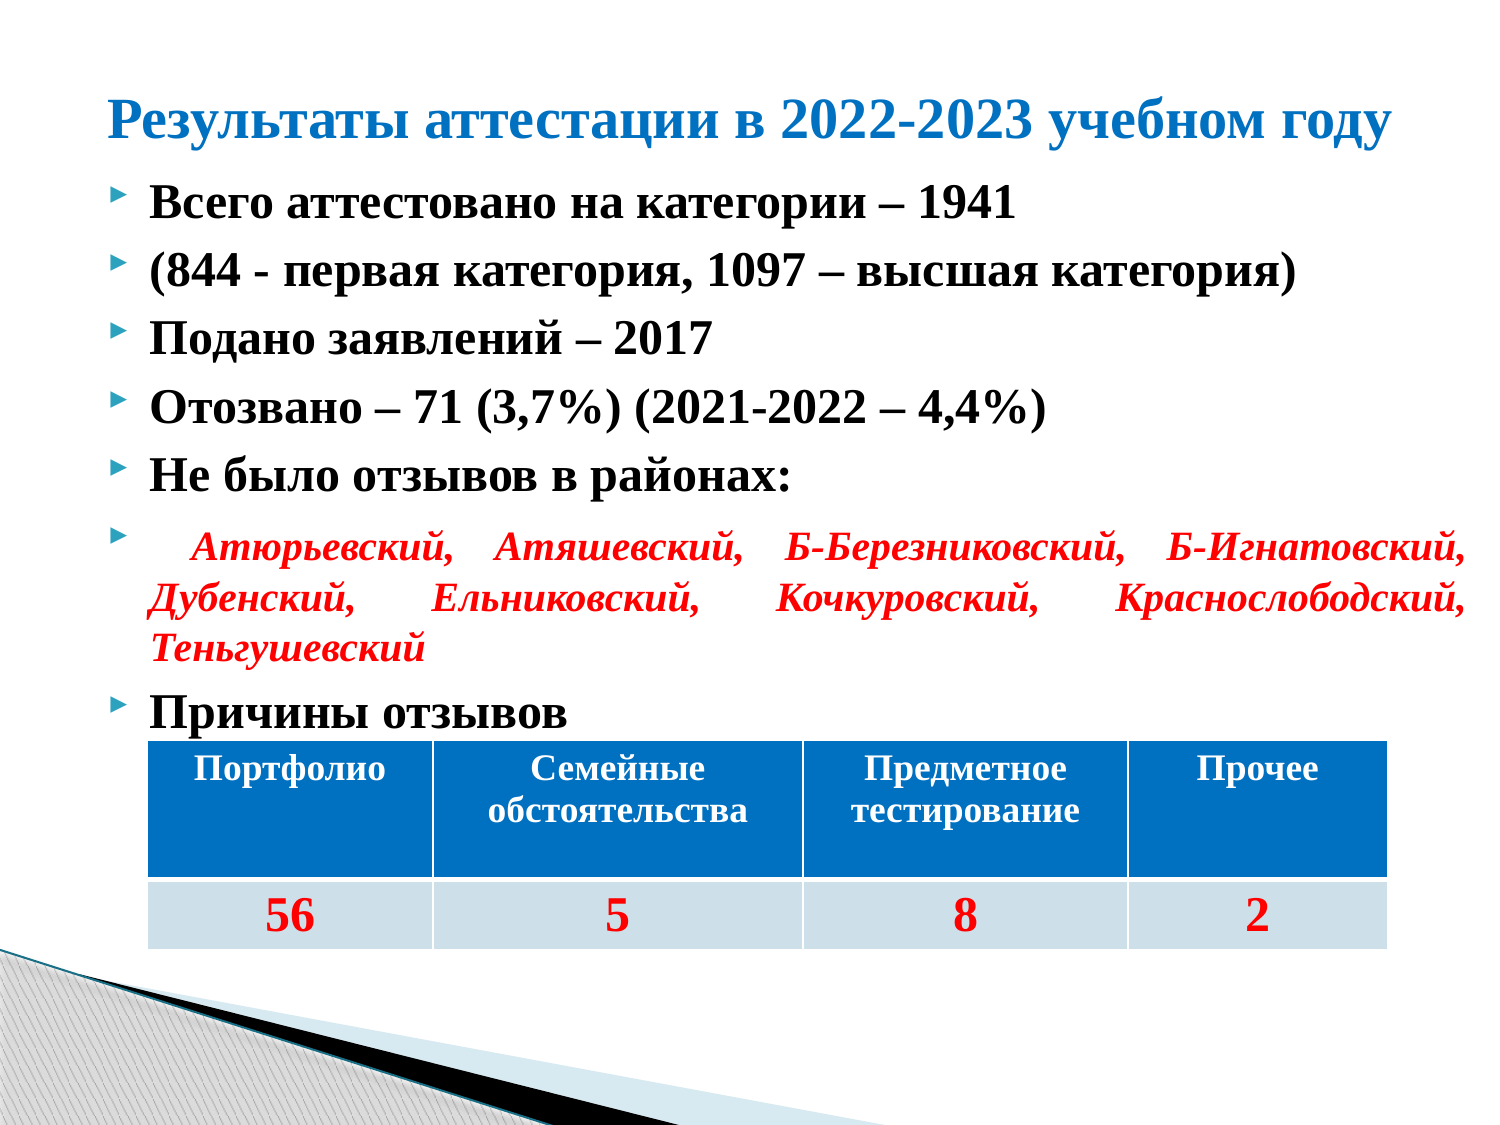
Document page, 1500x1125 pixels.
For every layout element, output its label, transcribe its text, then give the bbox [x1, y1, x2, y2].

table_cell 56 [148, 882, 432, 949]
table_header Семейные обстоятельства [434, 741, 802, 877]
table_header Портфолио [148, 741, 432, 877]
table_cell 8 [804, 882, 1127, 949]
title Результаты аттестации в 2022-2023 учебном году [75, 45, 1425, 185]
list Всего аттестовано на категории – 1941 (844 - первая категория, 1097 – высшая категория) Подано заявлений – 2017 Отозвано – 71 (3,7%) (2021-2022 – 4,4%) Не было отзывов в районах: Атюрьевский, Атяшевский, Б-Березниковский, Б-Игнатовский, Дубенский, Ельниковский, Кочкуровский, Краснослободский, Теньгушевский Причины отзывов [75, 160, 1483, 986]
table_cell 2 [1129, 882, 1387, 949]
table_cell 5 [434, 882, 802, 949]
table_header Предметное тестирование [804, 741, 1127, 877]
table_header Прочее [1129, 741, 1387, 877]
